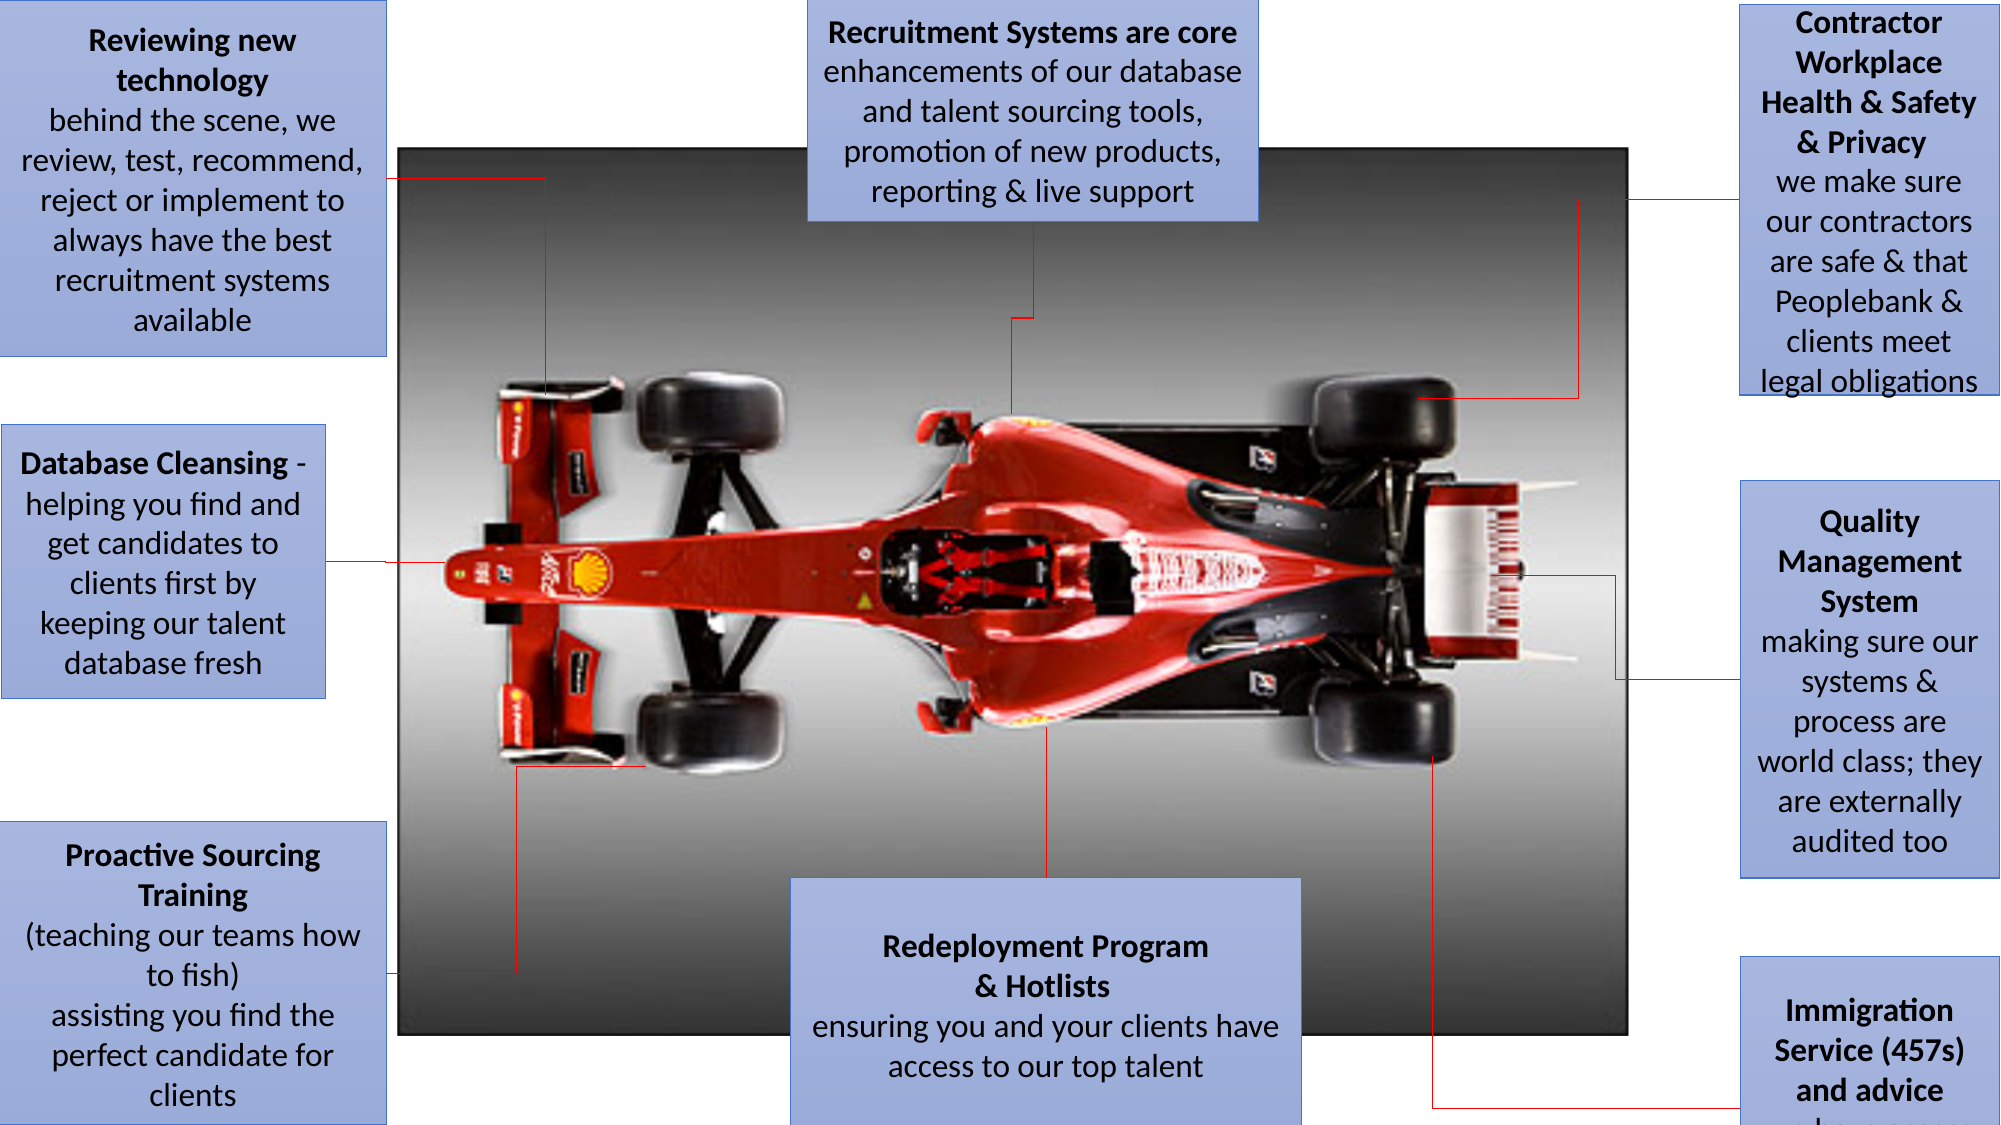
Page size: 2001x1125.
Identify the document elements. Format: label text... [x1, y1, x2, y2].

text_box Database Cleansing - helping you find and get candidates to clients first by keeping our talent database fresh [1, 424, 326, 699]
picture [396, 146, 1629, 1035]
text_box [1432, 755, 1741, 1109]
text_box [1490, 575, 1741, 680]
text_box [386, 178, 546, 396]
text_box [1417, 199, 1740, 399]
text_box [386, 766, 646, 974]
text_box Recruitment Systems are core enhancements of our database and talent sourcing tools, promotion of new products, reporting & live support [807, 0, 1259, 146]
text_box Reviewing new technology behind the scene, we review, test, recommend, reject or implement to always have the best recruitment systems available [0, 0, 387, 357]
text_box Proactive Sourcing Training (teaching our teams how to fish) assisting you find the perfect candidate for clients [0, 821, 387, 1125]
text_box Redeployment Program & Hotlists ensuring you and your clients have access to our top talent [790, 1035, 1302, 1125]
text_box Immigration Service (457s) and advice we have access to the world’s best workers [1740, 956, 2000, 1125]
text_box Contractor Workplace Health & Safety & Privacy we make sure our contractors are safe & that Peoplebank & clients meet legal obligations [1739, 4, 2000, 396]
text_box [926, 306, 1119, 329]
text_box Quality Management System making sure our systems & process are world class; they are externally audited too [1740, 480, 2000, 879]
